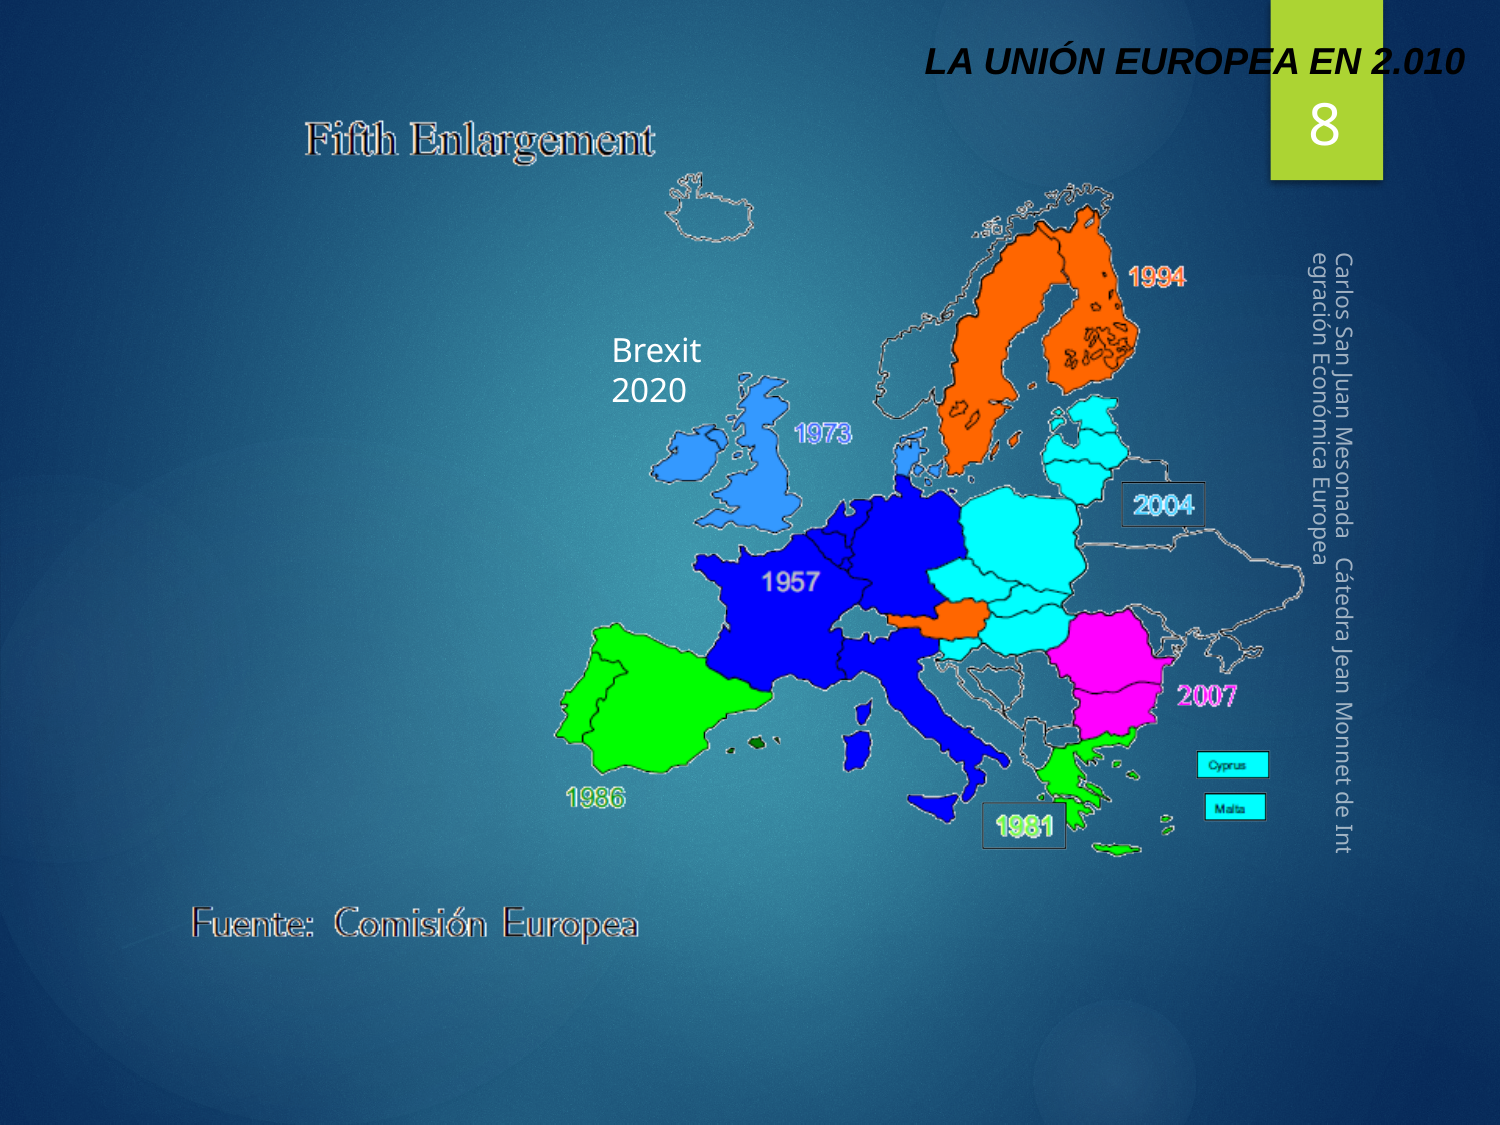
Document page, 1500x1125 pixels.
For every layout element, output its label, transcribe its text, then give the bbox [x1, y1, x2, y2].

slide_number 8 [1273, 48, 1378, 88]
text_box LA UNIÓN EUROPEA EN 2.010 [909, 29, 1481, 90]
picture [159, 89, 1389, 953]
